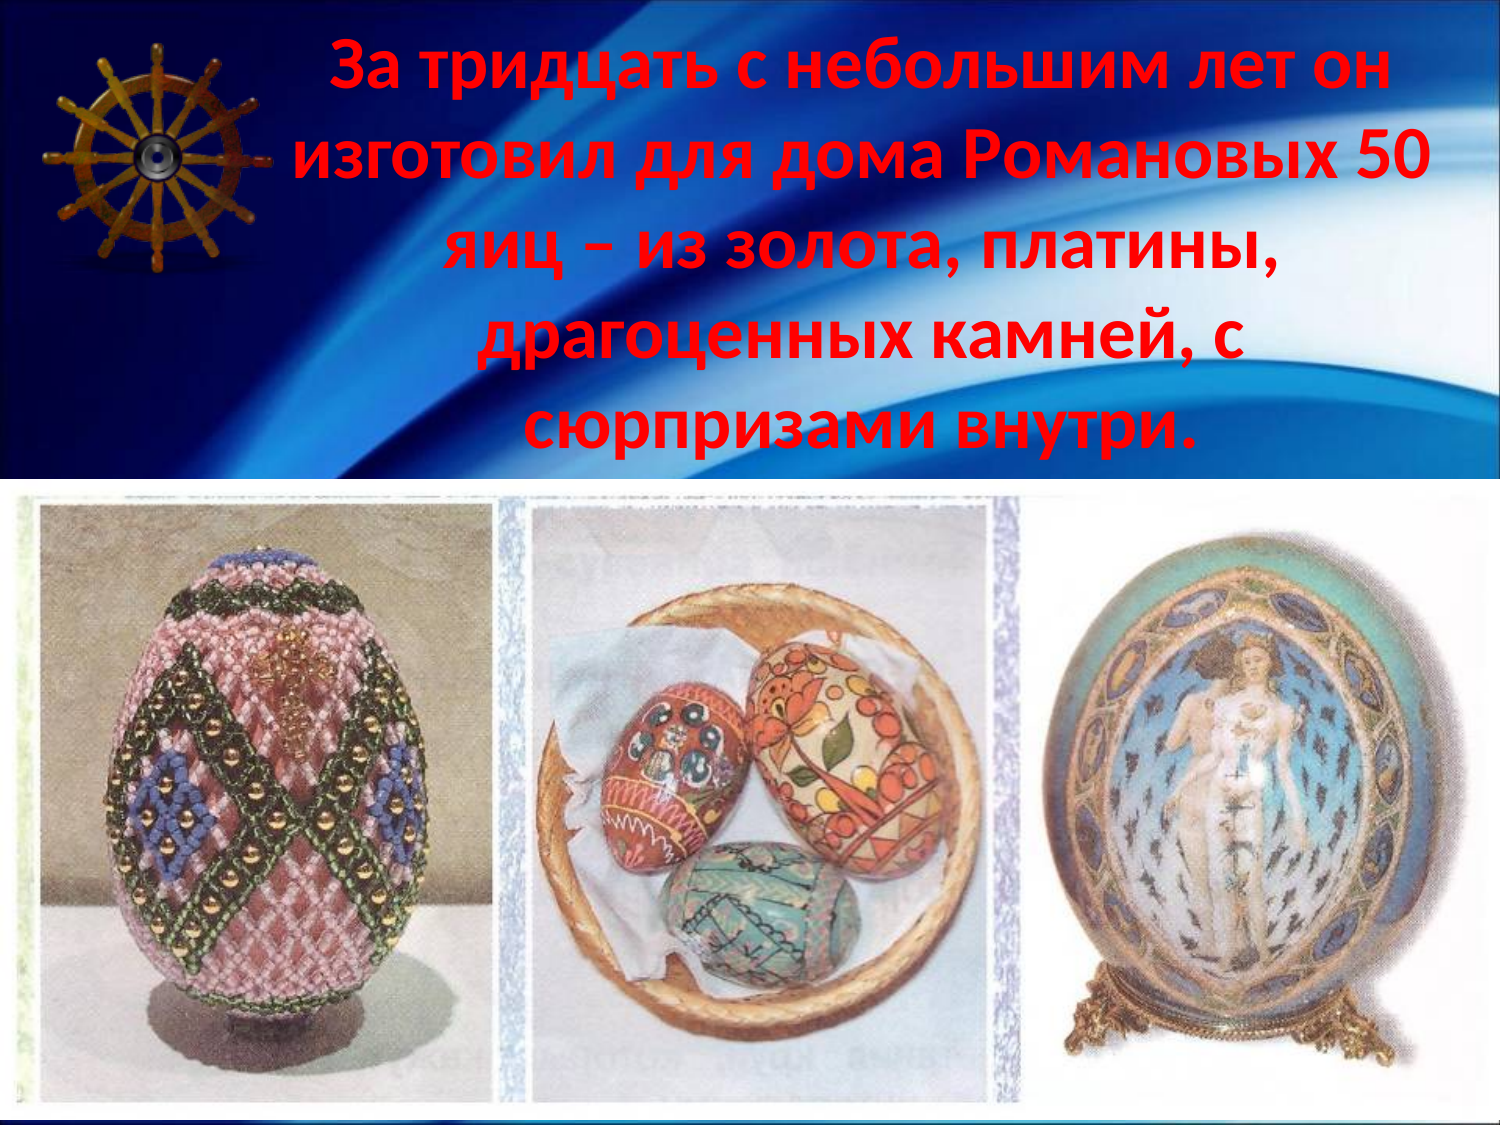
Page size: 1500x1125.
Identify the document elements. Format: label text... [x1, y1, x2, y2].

picture [0, 0, 1500, 1125]
title За тридцать с небольшим лет он изготовил для дома Романовых 50 яиц – из золота, платины, драгоценных камней, с сюрпризами внутри. [253, 44, 1471, 433]
